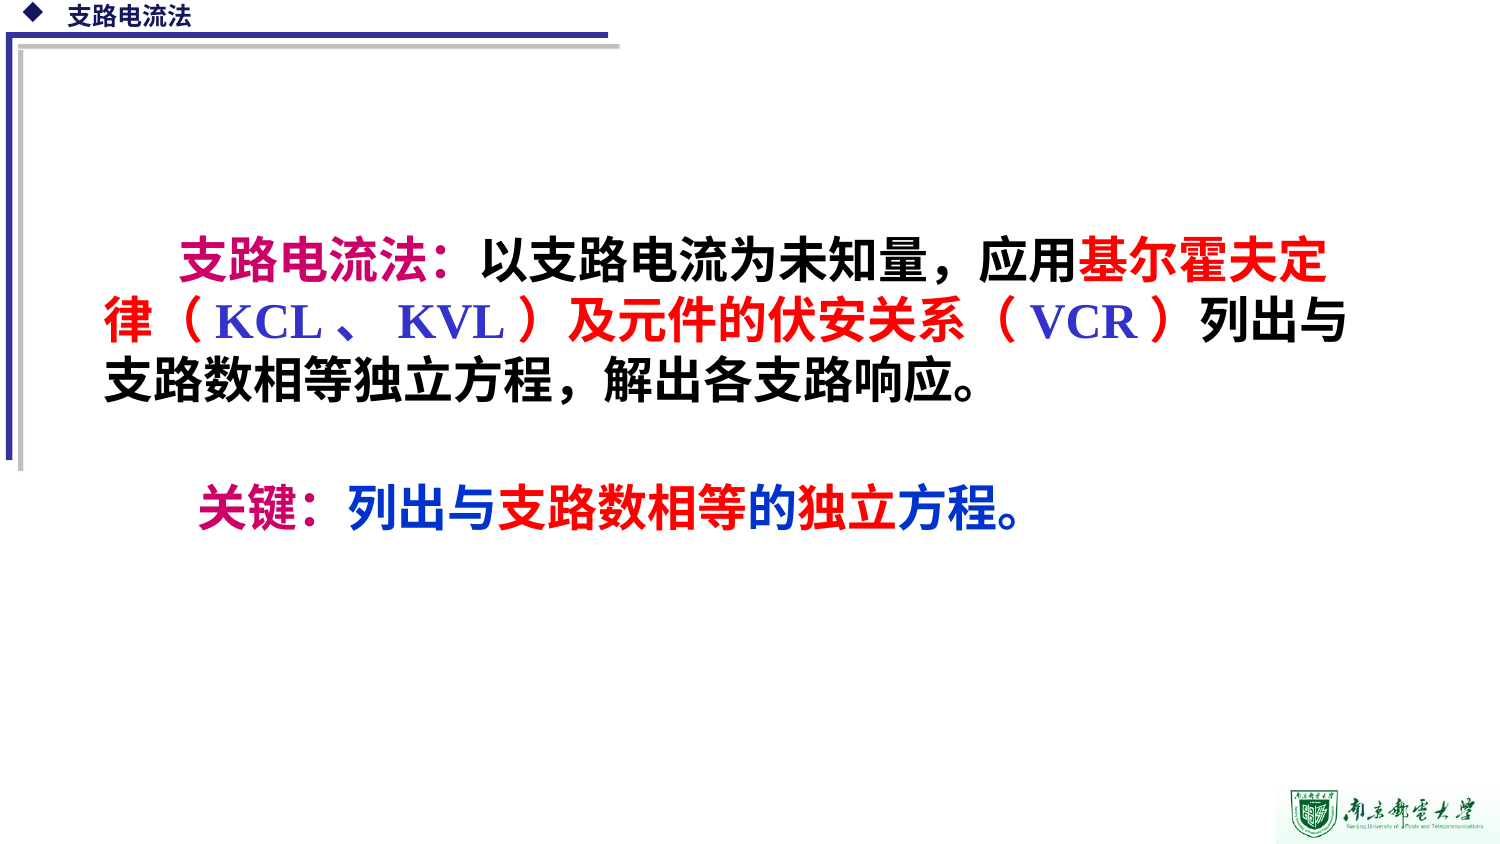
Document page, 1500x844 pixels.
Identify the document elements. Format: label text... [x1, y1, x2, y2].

picture [1275, 781, 1500, 844]
text_box 关键：列出与支路数相等的独立方程。 [182, 469, 1117, 544]
text_box 支路电流法：以支路电流为未知量，应用基尔霍夫定律（KCL、KVL）及元件的伏安关系（VCR）列出与支路数相等独立方程，解出各支路响应。 [88, 220, 1388, 416]
